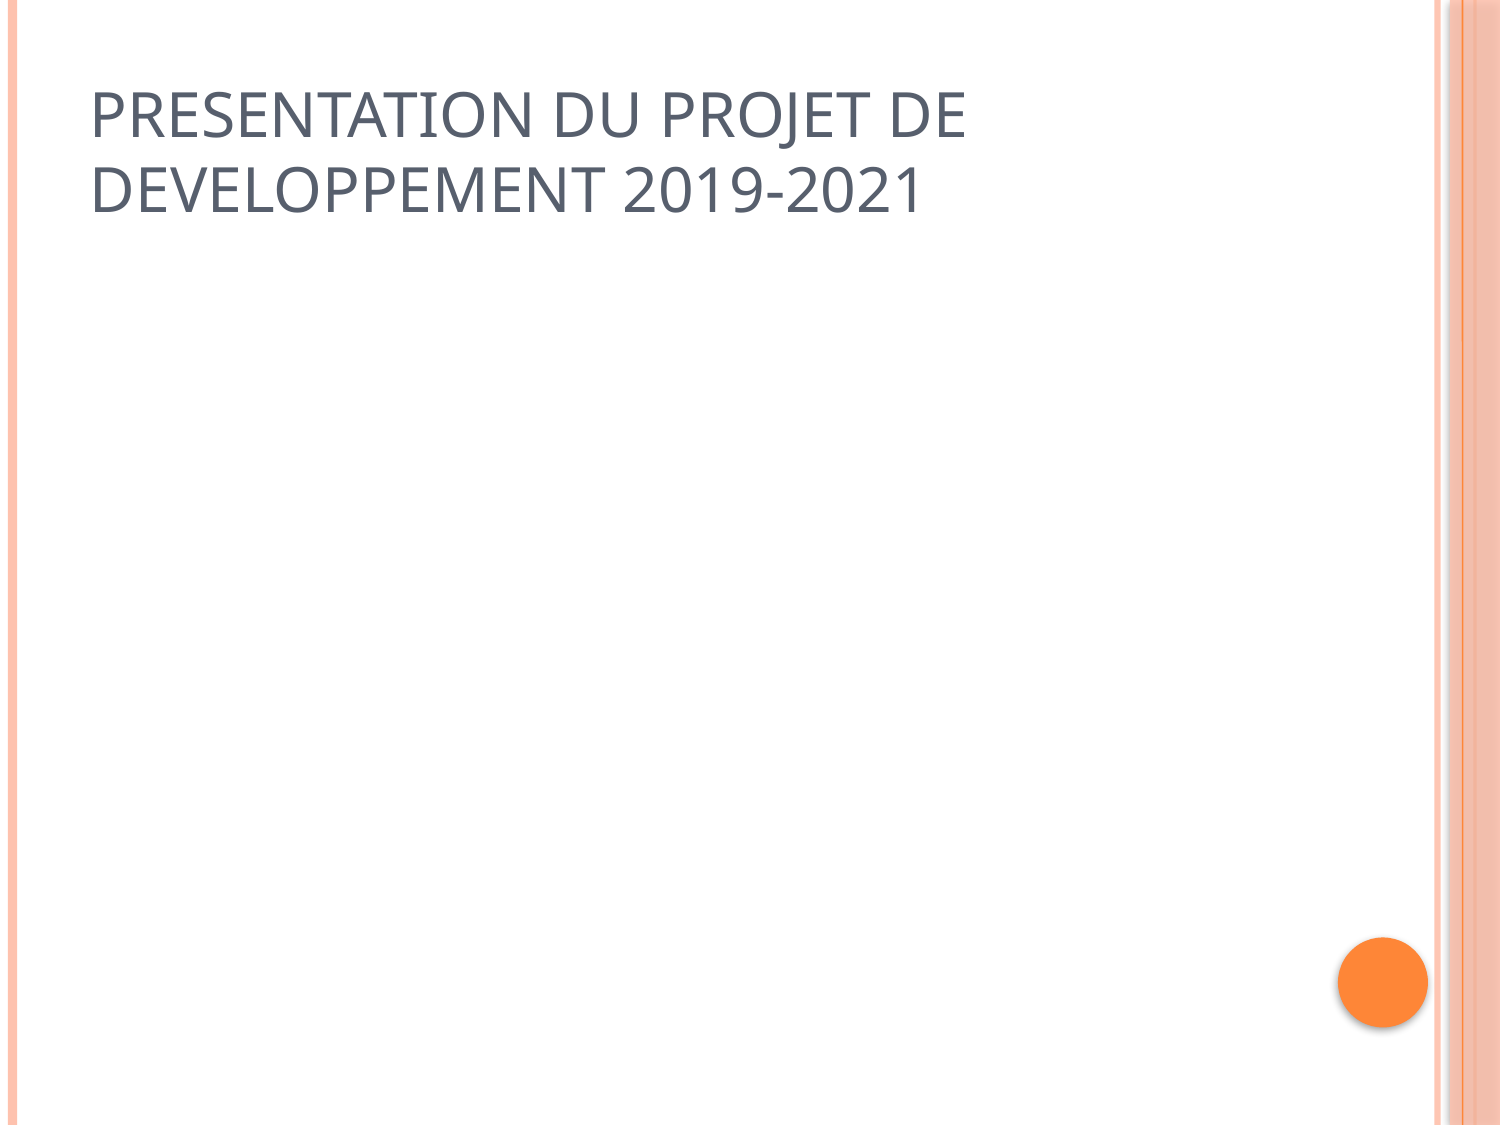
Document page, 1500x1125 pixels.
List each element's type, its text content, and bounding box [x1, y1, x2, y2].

title PRESENTATION DU PROJET DE DEVELOPPEMENT 2019-2021 [75, 45, 1300, 233]
